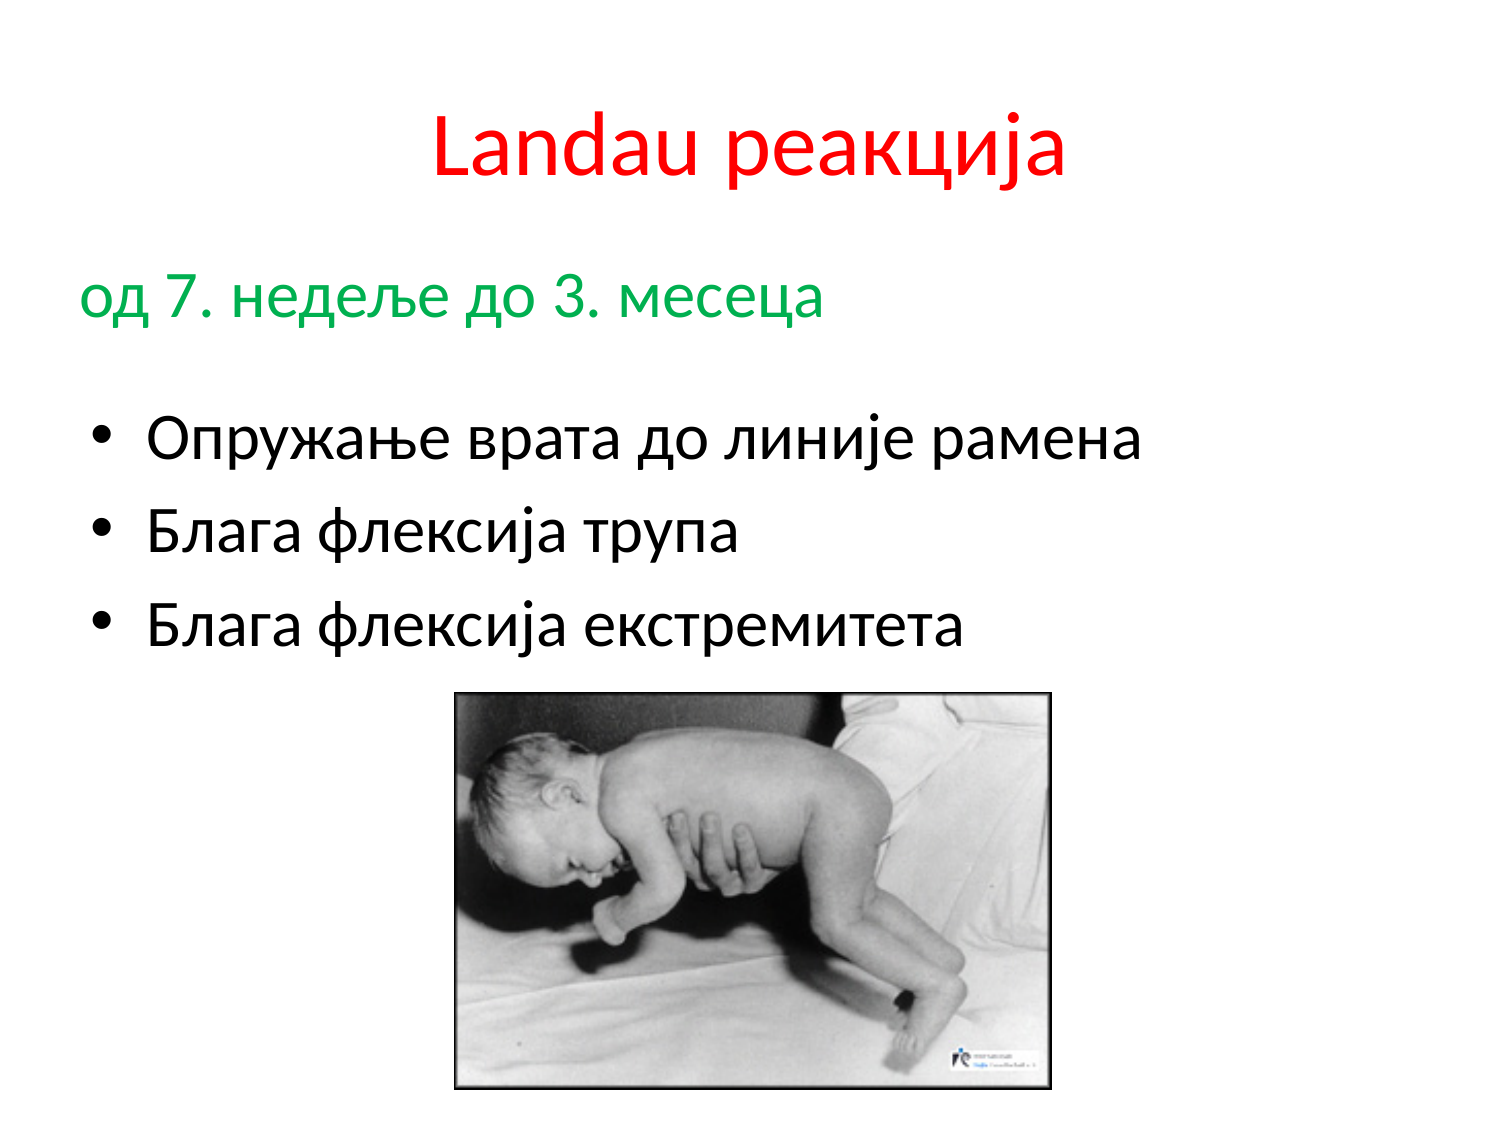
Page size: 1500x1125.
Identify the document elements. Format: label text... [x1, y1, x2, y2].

picture [454, 692, 1052, 1090]
title Landau реакција [75, 45, 1425, 233]
list Опружање врата до линије рамена Блага флексија трупа Блага флексија екстремитета [75, 385, 1425, 1005]
text_box од 7. недеље до 3. месеца [64, 243, 1376, 339]
